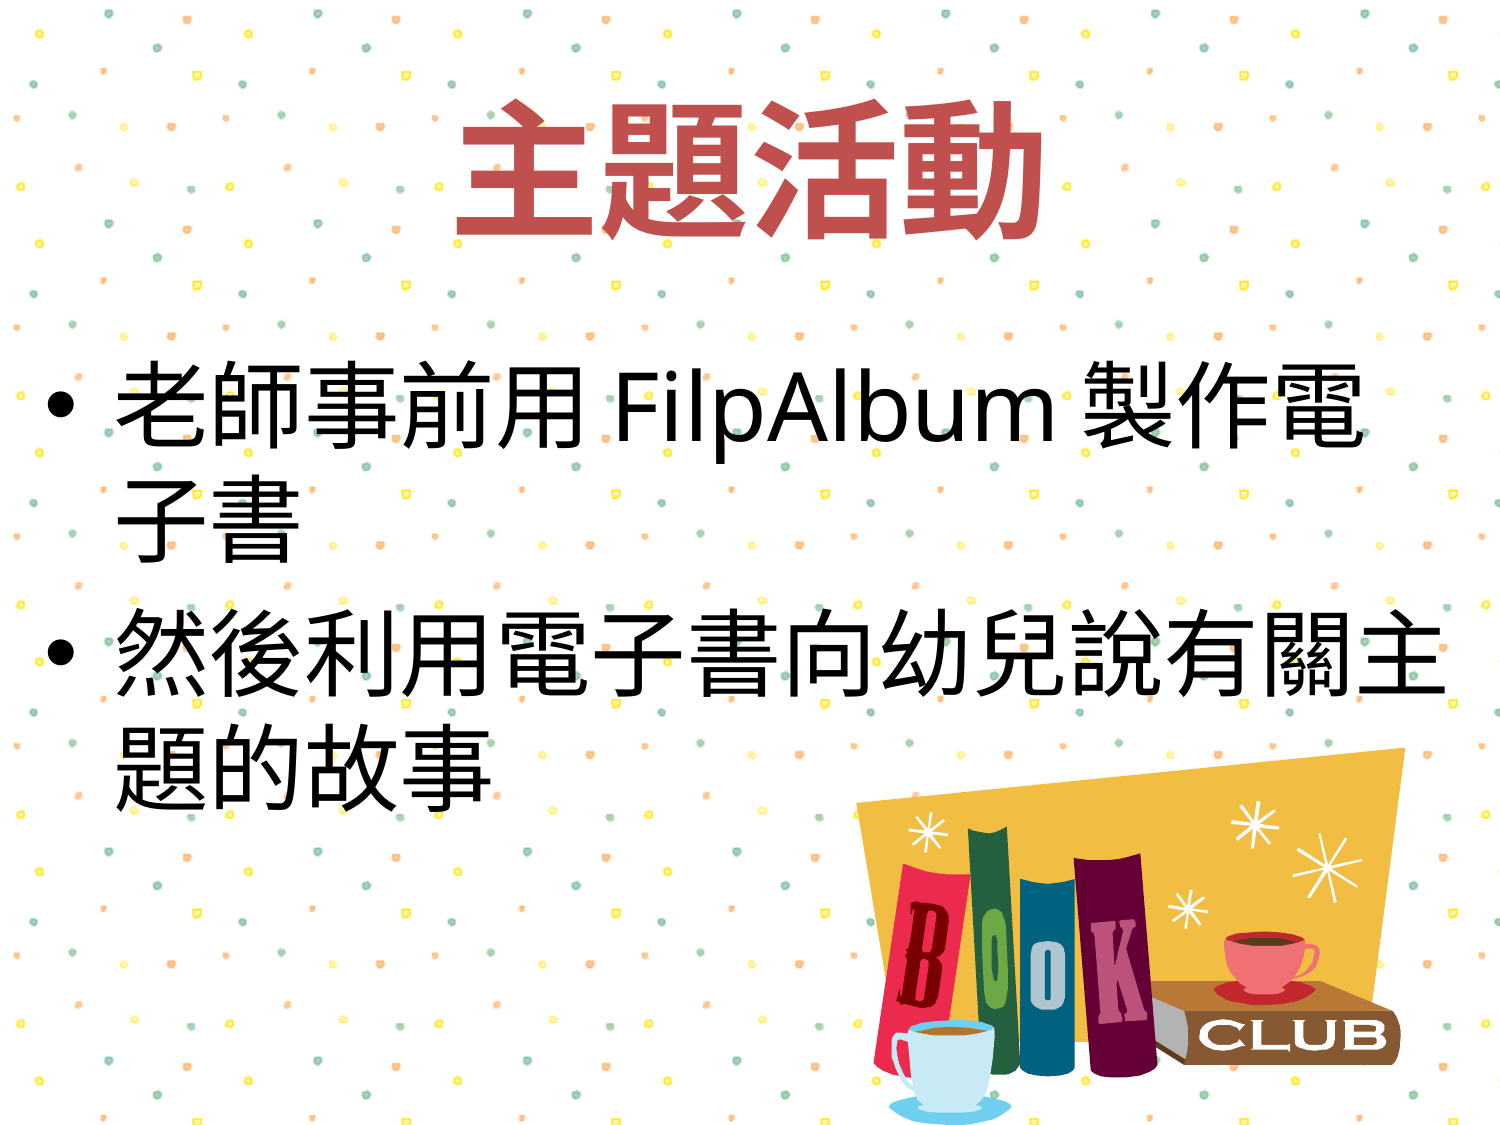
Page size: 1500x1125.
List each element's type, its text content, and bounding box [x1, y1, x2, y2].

title 主題活動 [112, 90, 1388, 244]
picture [0, 0, 1500, 1125]
subtitle 老師事前用FilpAlbum製作電子書 然後利用電子書向幼兒說有關主題的故事 [29, 338, 1471, 835]
